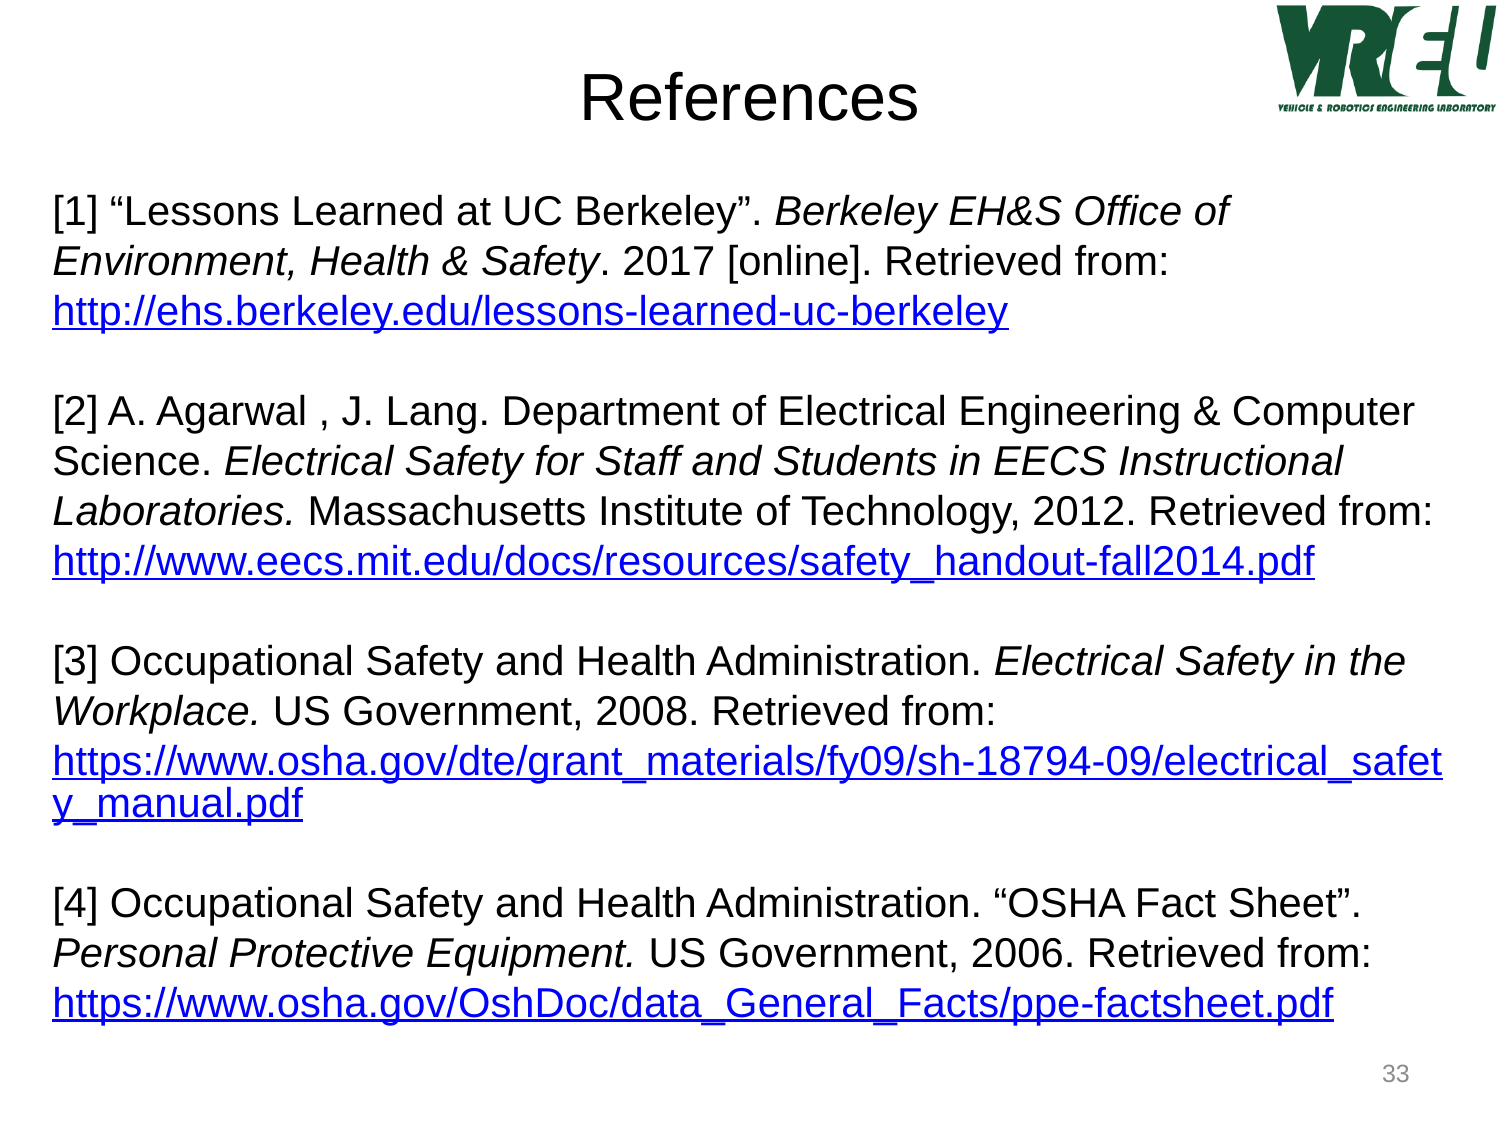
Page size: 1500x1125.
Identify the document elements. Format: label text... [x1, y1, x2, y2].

picture [1271, 0, 1500, 45]
text_box [1] “Lessons Learned at UC Berkeley”. Berkeley EH&S Office of Environment, Health & Safety. 2017 [online]. Retrieved from: http://ehs.berkeley.edu/lessons-learned-uc-berkeley [2] A. Agarwal , J. Lang. Department of Electrical Engineering & Computer Science. Electrical Safety for Staff and Students in EECS Instructional Laboratories. Massachusetts Institute of Technology, 2012. Retrieved from: http://www.eecs.mit.edu/docs/resources/safety_handout-fall2014.pdf [3] Occupational Safety and Health Administration. Electrical Safety in the Workplace. US Government, 2008. Retrieved from: https://www.osha.gov/dte/grant_materials/fy09/sh-18794-09/electrical_safety_manual.pdf [4] Occupational Safety and Health Administration. “OSHA Fact Sheet”. Personal Protective Equipment. US Government, 2006. Retrieved from: https://www.osha.gov/OshDoc/data_General_Facts/ppe-factsheet.pdf [37, 176, 1475, 1042]
slide_number 33 [1074, 1042, 1425, 1103]
text_box References [0, 45, 1500, 171]
